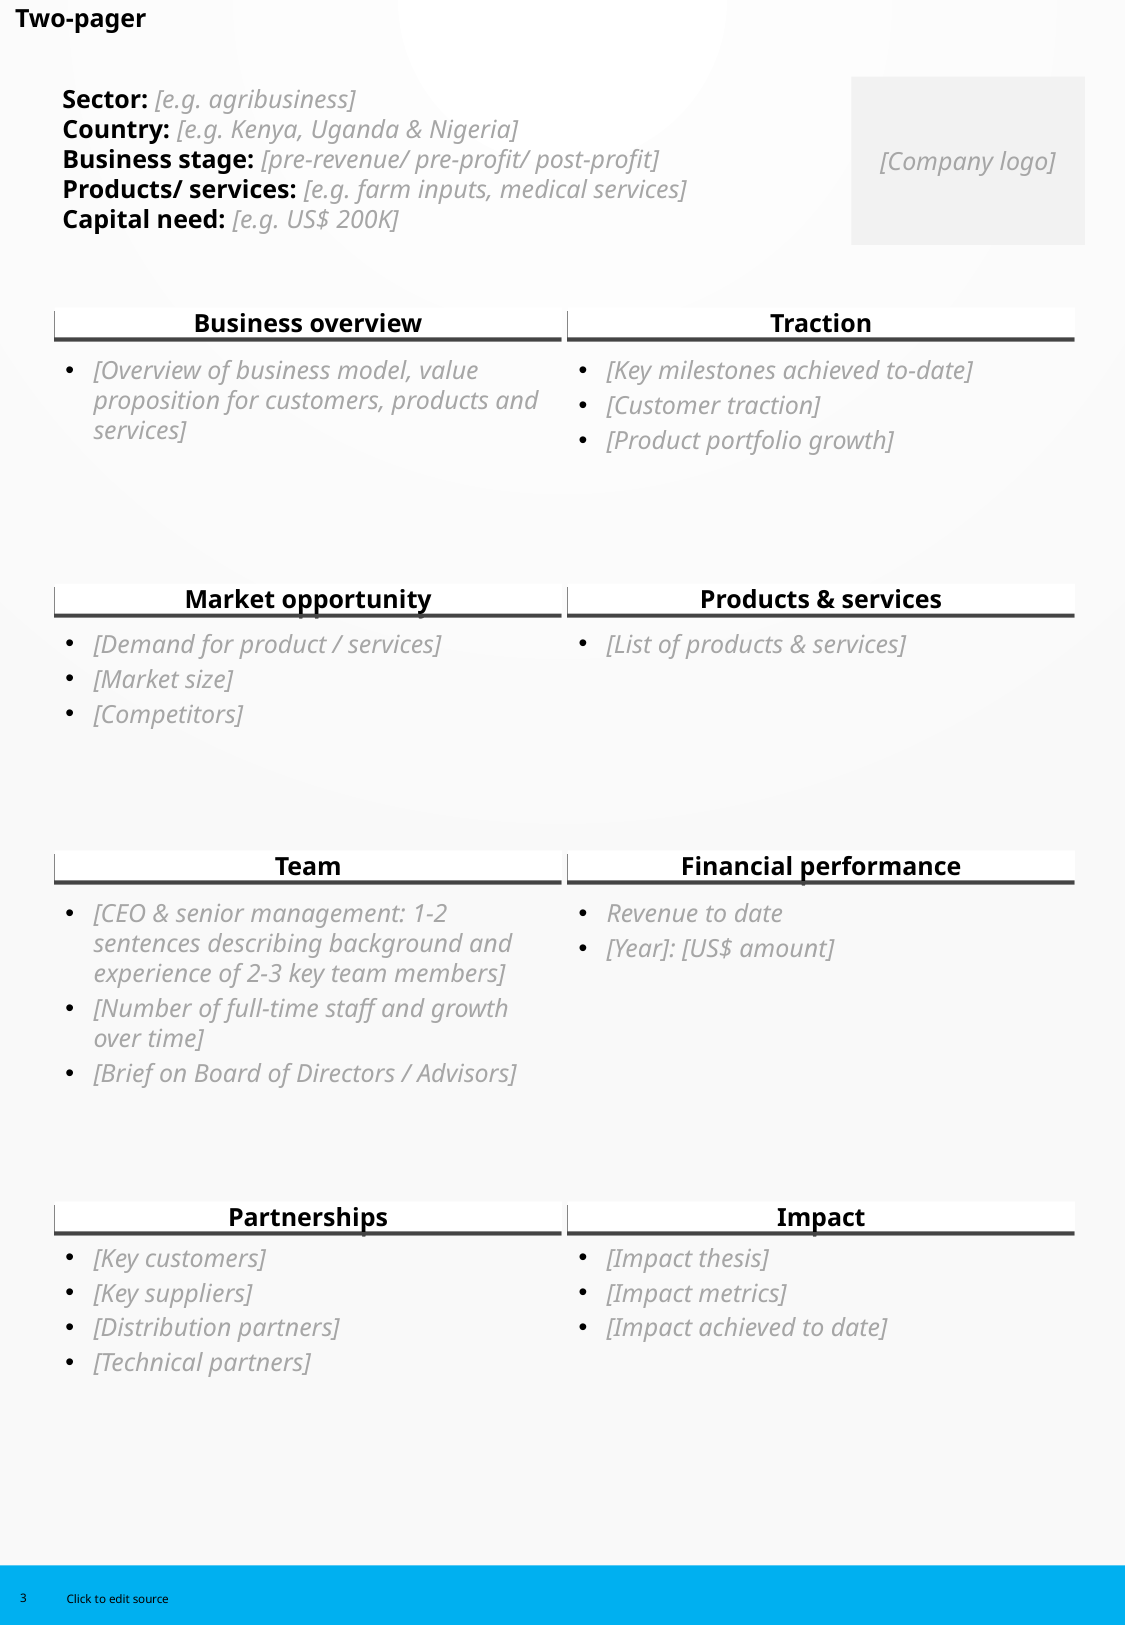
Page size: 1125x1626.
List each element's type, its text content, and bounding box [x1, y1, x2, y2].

text_box Sector: [e.g. agribusiness] Country: [e.g. Kenya, Uganda & Nigeria] Business stage: [pre-revenue/ pre-profit/ post-profit] Products/ services: [e.g. farm inputs, medical services] Capital need: [e.g. US$ 200K] [47, 75, 804, 246]
text_box [Company logo] [850, 75, 1086, 246]
text_box [Key milestones achieved to-date] [Customer traction] [Product portfolio growth] [567, 349, 1075, 511]
text_box Team [54, 850, 562, 881]
text_box [Overview of business model, value proposition for customers, products and services] [54, 349, 562, 511]
text_box Financial performance [567, 850, 1075, 881]
text_box [Key customers] [Key suppliers] [Distribution partners] [Technical partners] [54, 1237, 562, 1463]
text_box [List of products & services] [567, 622, 1075, 777]
text_box Business overview [54, 307, 562, 338]
text_box Traction [567, 307, 1075, 338]
text_box Partnerships [54, 1201, 562, 1232]
text_box [Demand for product / services] [Market size] [Competitors] [54, 622, 562, 777]
text_box [CEO & senior management: 1-2 sentences describing background and experience of 2-3 key team members] [Number of full-time staff and growth over time] [Brief on Board of Directors / Advisors] [54, 892, 562, 1129]
text_box [Impact thesis] [Impact metrics] [Impact achieved to date] [567, 1237, 1075, 1463]
text_box Impact [567, 1201, 1075, 1232]
text_box Revenue to date [Year]: [US$ amount] [567, 892, 1075, 1054]
text_box Market opportunity [54, 583, 562, 614]
text_box Products & services [567, 583, 1075, 614]
text_box Two-pager [0, 0, 525, 37]
